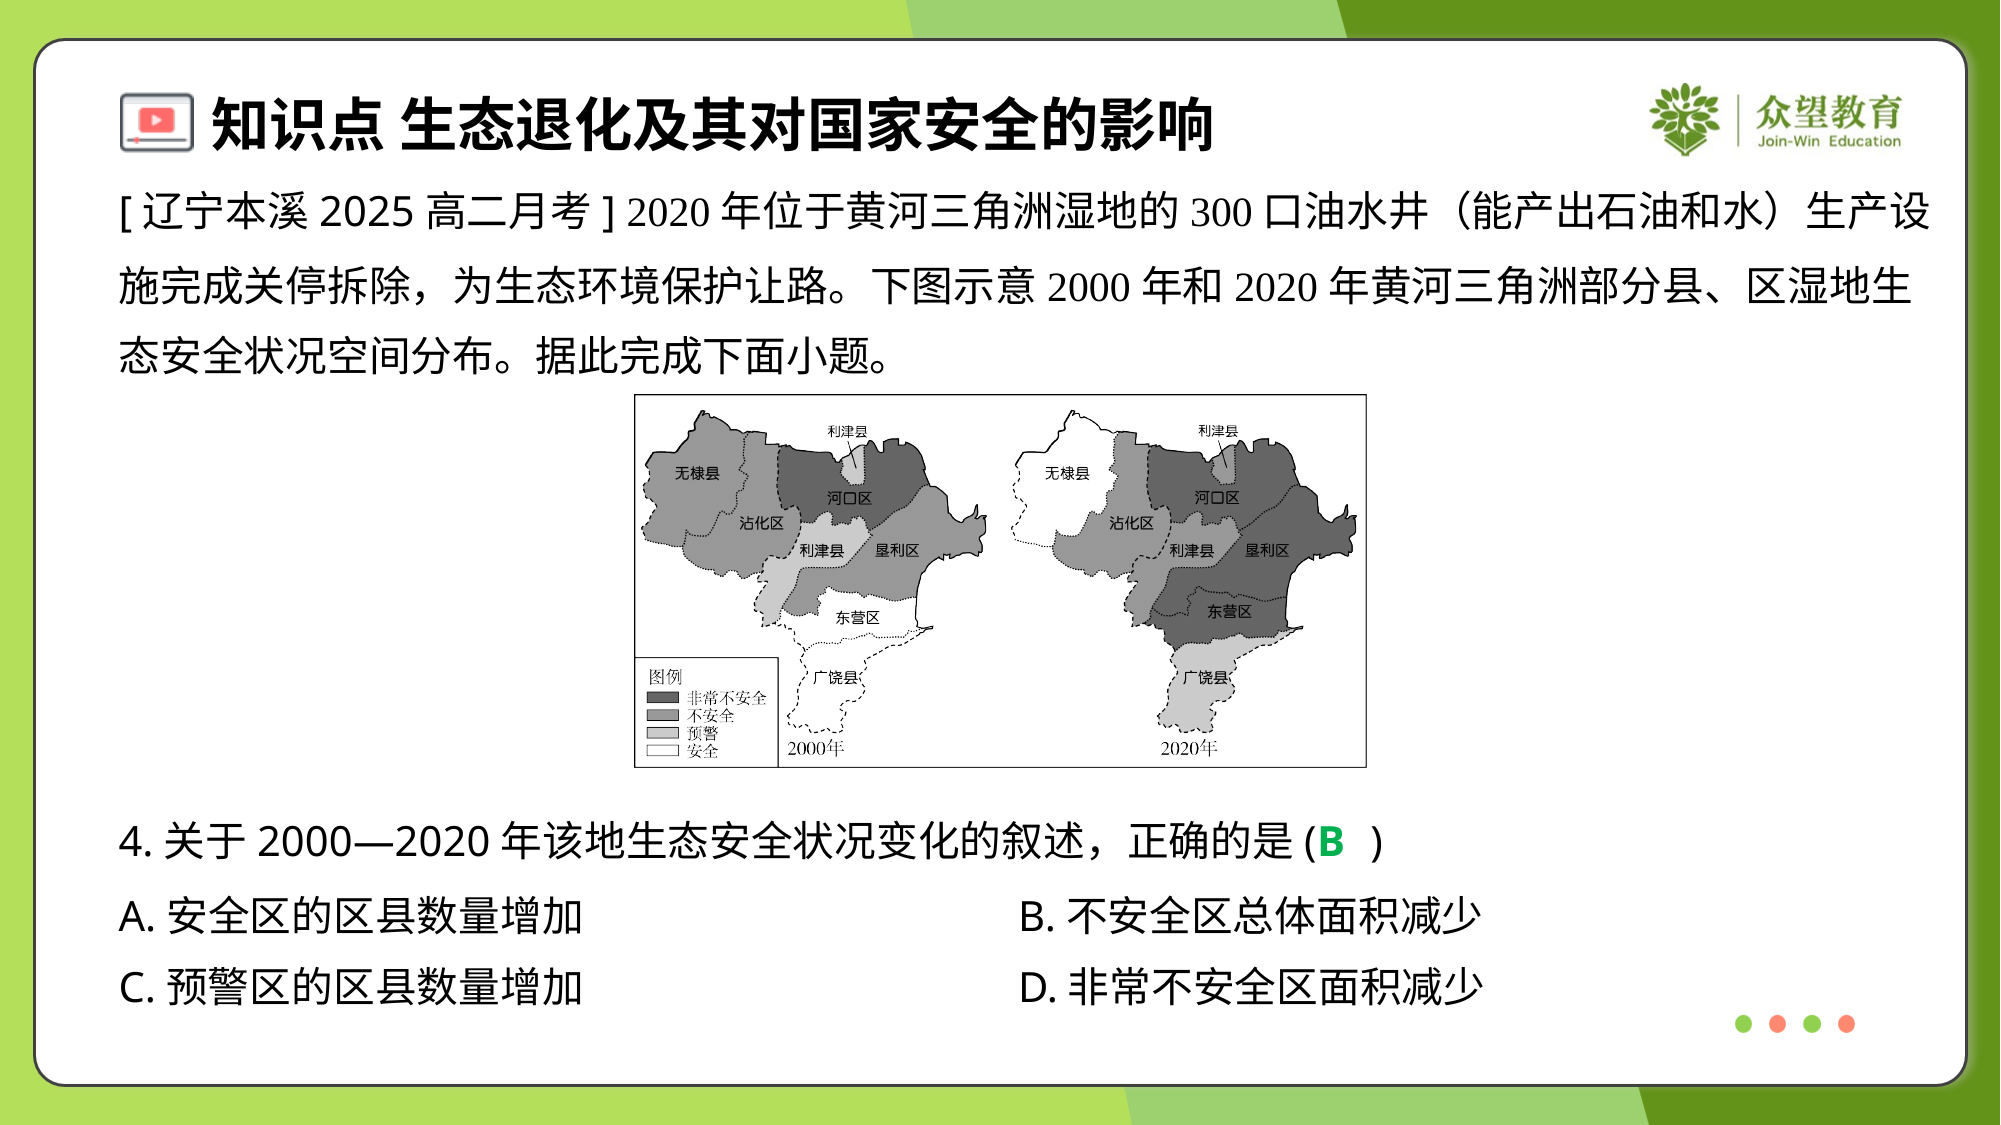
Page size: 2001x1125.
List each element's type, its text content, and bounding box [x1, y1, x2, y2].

text_box 4.关于2000—2020年该地生态安全状况变化的叙述，正确的是( ) [1361, 789, 1883, 856]
picture [0, 0, 2000, 1125]
text_box 4.关于2000—2020年该地生态安全状况变化的叙述，正确的是( ) [118, 789, 1301, 856]
text_box B [1301, 789, 1361, 857]
text_box [辽宁本溪2025高二月考] 2020年位于黄河三角洲湿地的300口油水井（能产出石油和水）生产设 施完成关停拆除，为生态环境保护让路。下图示意2000年和2020年黄河三角洲部分县、区湿地生 态安全状况空间分布。据此完成下面小题。 [118, 159, 1883, 373]
text_box A.安全区的区县数量增加 B.不安全区总体面积减少 C.预警区的区县数量增加 D.非常不安全区面积减少 [118, 864, 1883, 1003]
